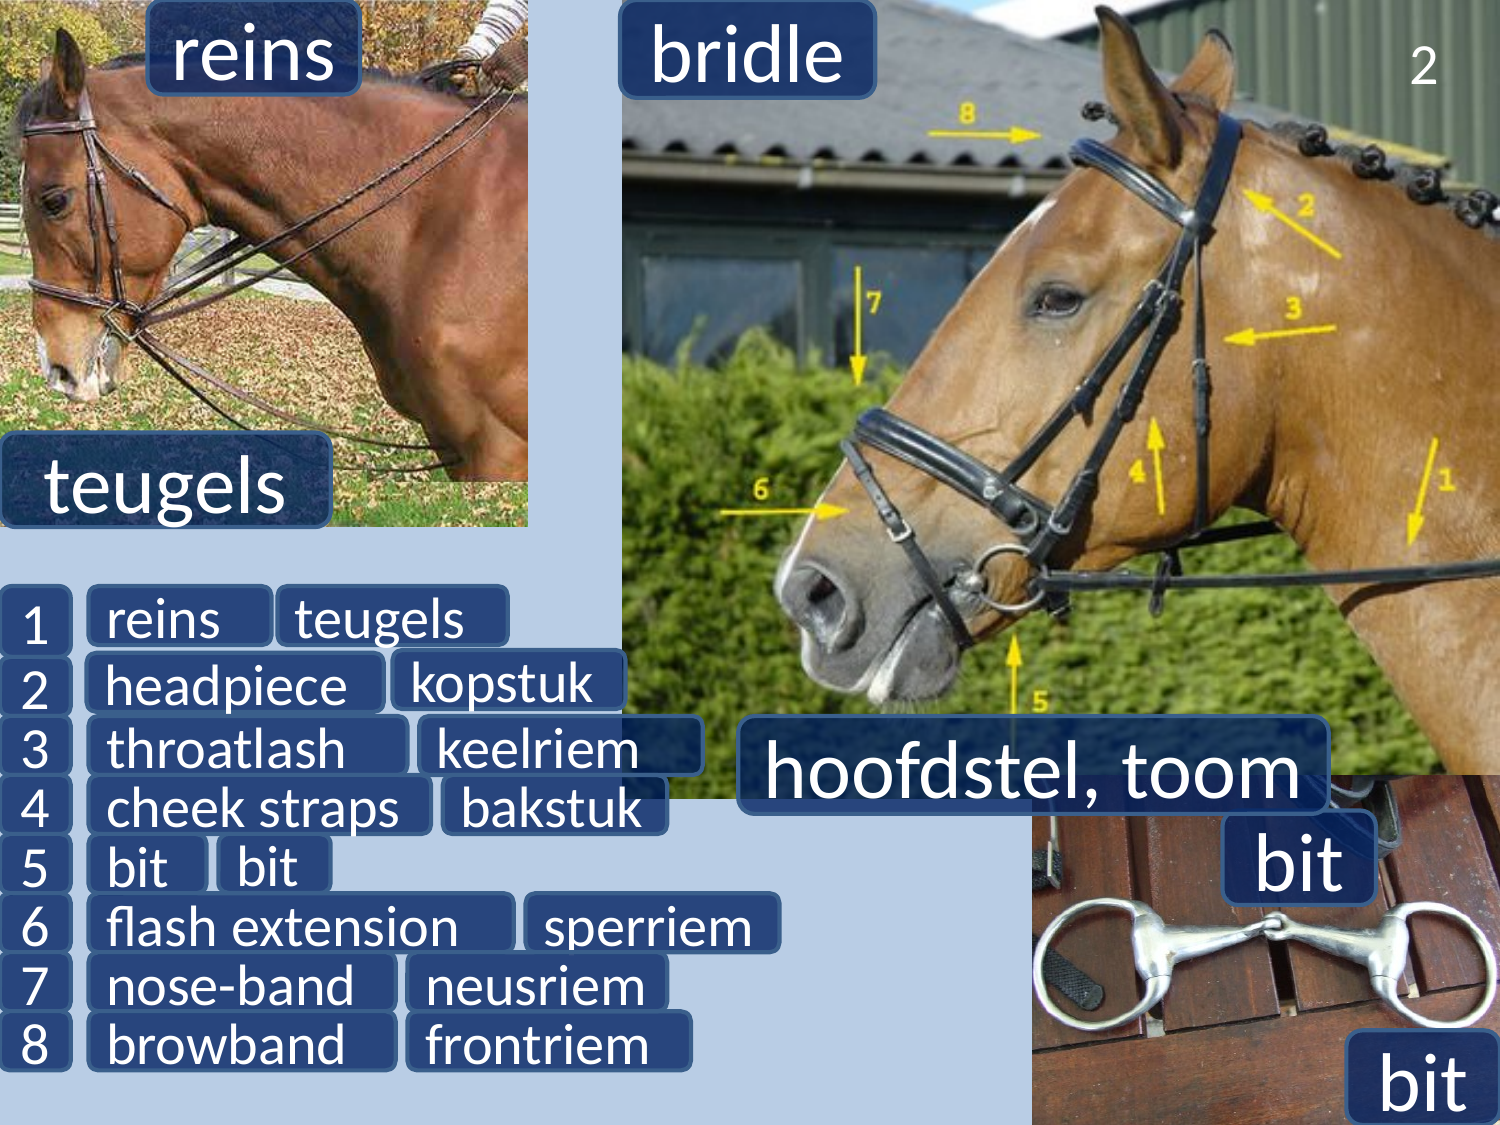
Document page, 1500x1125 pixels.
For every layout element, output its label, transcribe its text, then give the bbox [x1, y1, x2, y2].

text_box 5 [0, 831, 73, 893]
text_box 8 [0, 1009, 73, 1073]
text_box 1 [0, 583, 73, 656]
text_box 3 [0, 713, 73, 775]
text_box flash extension [86, 891, 516, 955]
text_box cheek straps [86, 772, 434, 837]
picture [621, 0, 1500, 1125]
text_box browband [86, 1009, 398, 1073]
text_box teugels [275, 583, 510, 648]
text_box reins [86, 583, 274, 648]
text_box bakstuk [440, 772, 670, 837]
picture [0, 0, 528, 528]
text_box 7 [0, 950, 73, 1011]
text_box kopstuk [390, 647, 616, 712]
text_box frontriem [405, 1009, 694, 1073]
text_box bit [216, 831, 333, 891]
text_box nose-band [86, 950, 398, 1011]
text_box bit [86, 831, 209, 893]
text_box neusriem [405, 950, 670, 1014]
text_box sperriem [523, 891, 782, 955]
text_box throatlash [86, 713, 410, 775]
text_box 4 [0, 772, 73, 834]
text_box keelriem [417, 713, 616, 778]
text_box hoofdstel, toom [739, 808, 1027, 816]
text_box 2 [0, 654, 73, 716]
text_box 6 [0, 891, 73, 952]
text_box headpiece [84, 650, 386, 714]
